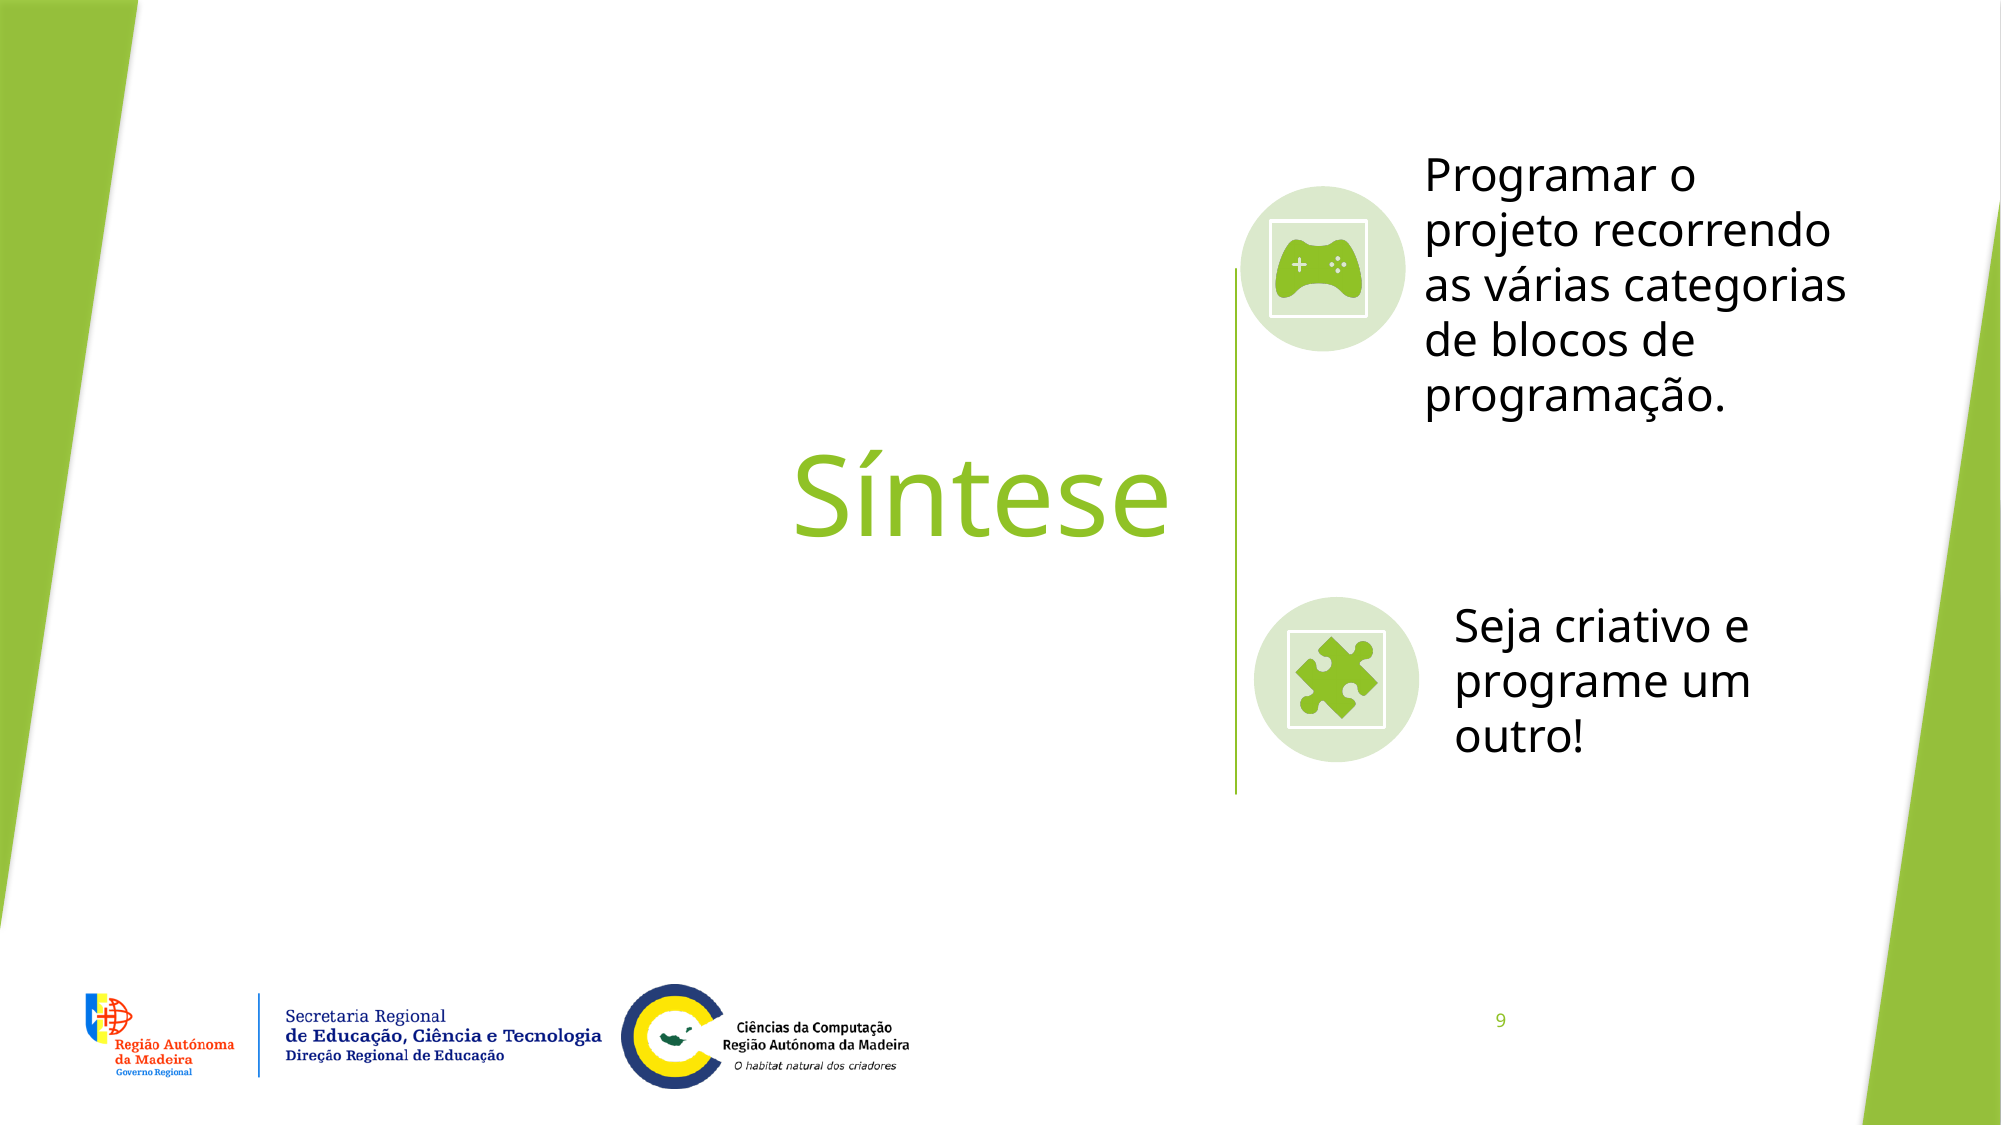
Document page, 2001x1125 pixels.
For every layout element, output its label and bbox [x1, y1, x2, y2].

text_box [76, 983, 910, 1090]
text_box [1090, 58, 2000, 1068]
text_box [0, 0, 2000, 1125]
